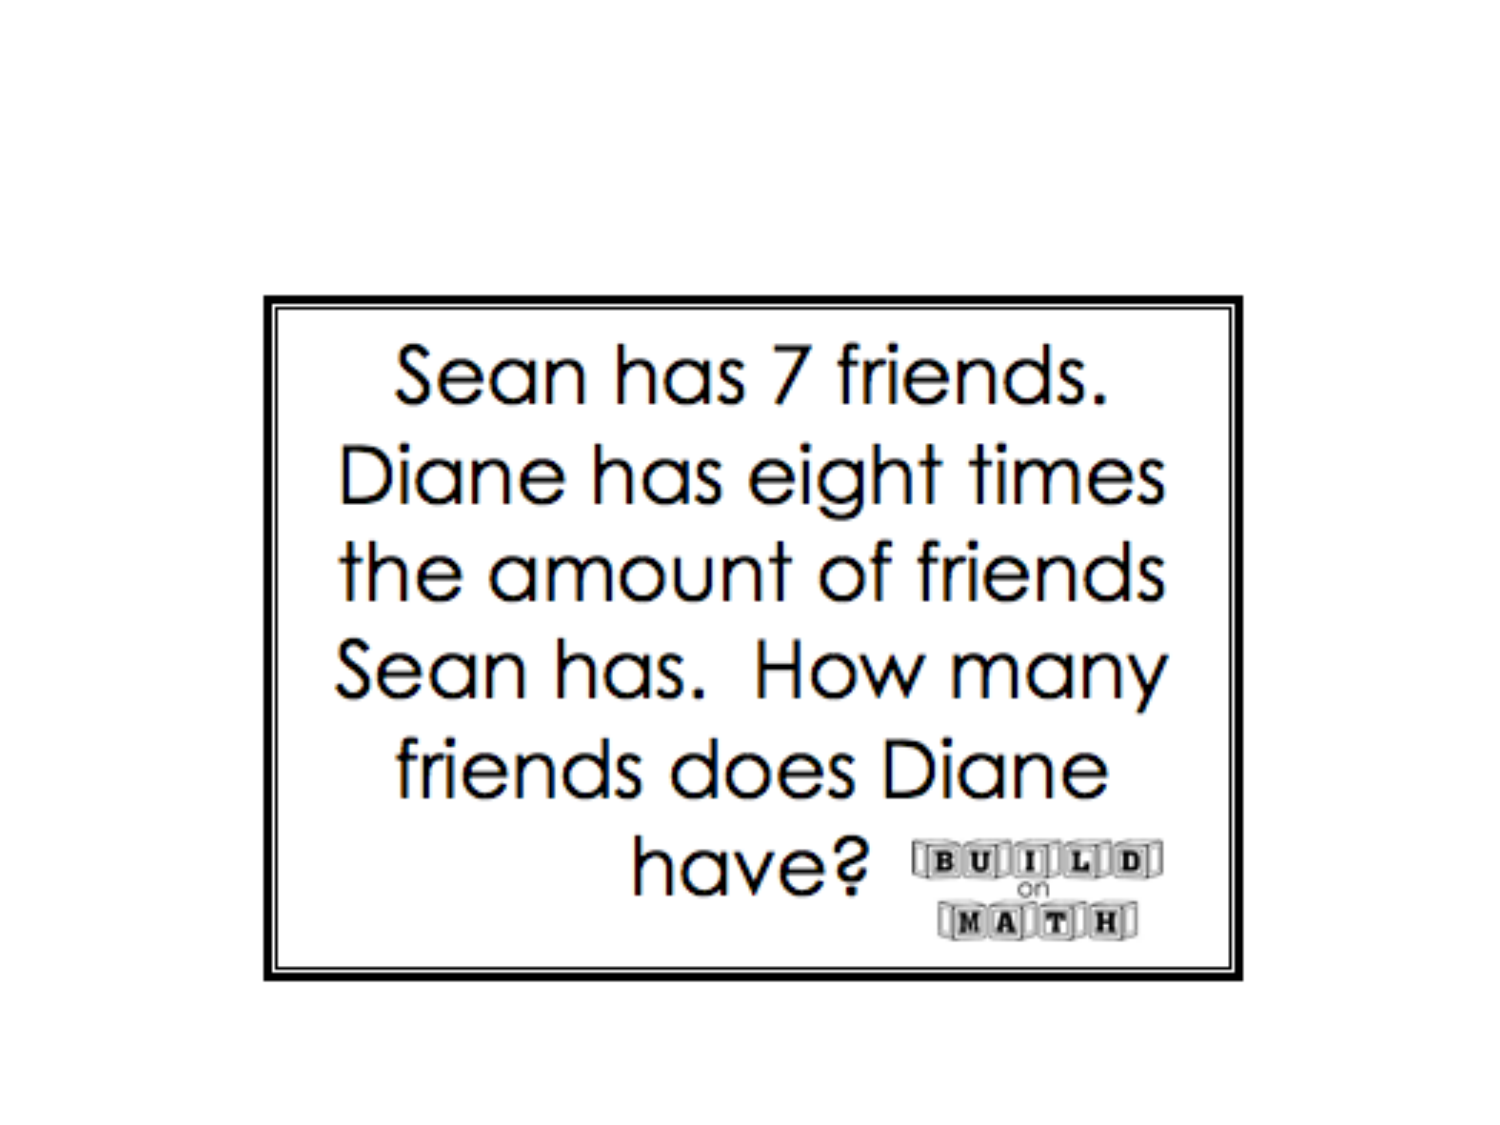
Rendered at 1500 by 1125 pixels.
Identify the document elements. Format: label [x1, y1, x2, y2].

list [74, 262, 1426, 1006]
